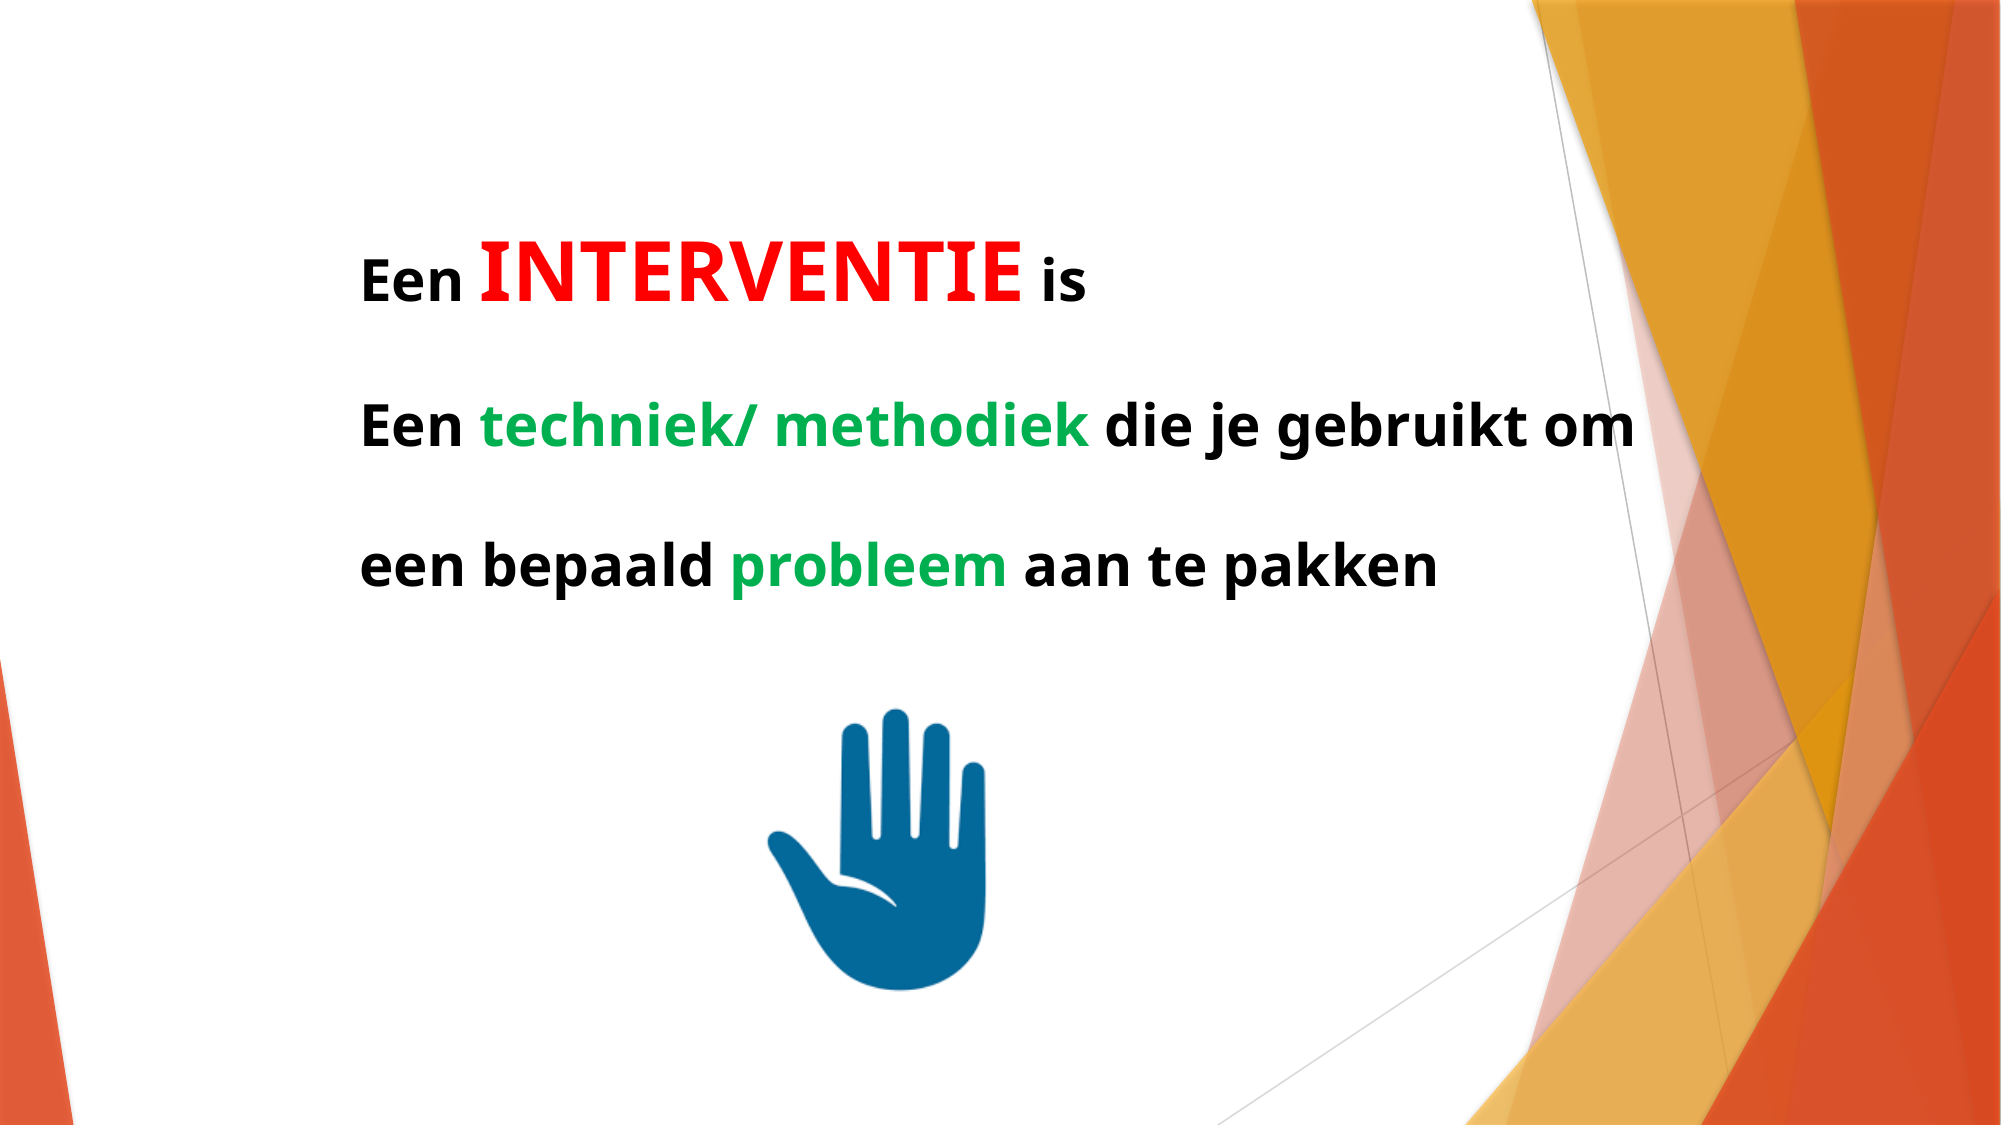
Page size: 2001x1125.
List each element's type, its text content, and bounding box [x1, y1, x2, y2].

text_box Een INTERVENTIE is Een techniek/ methodiek die je gebruikt om een bepaald probleem aan te pakken [344, 210, 1652, 606]
picture [700, 673, 1054, 1027]
